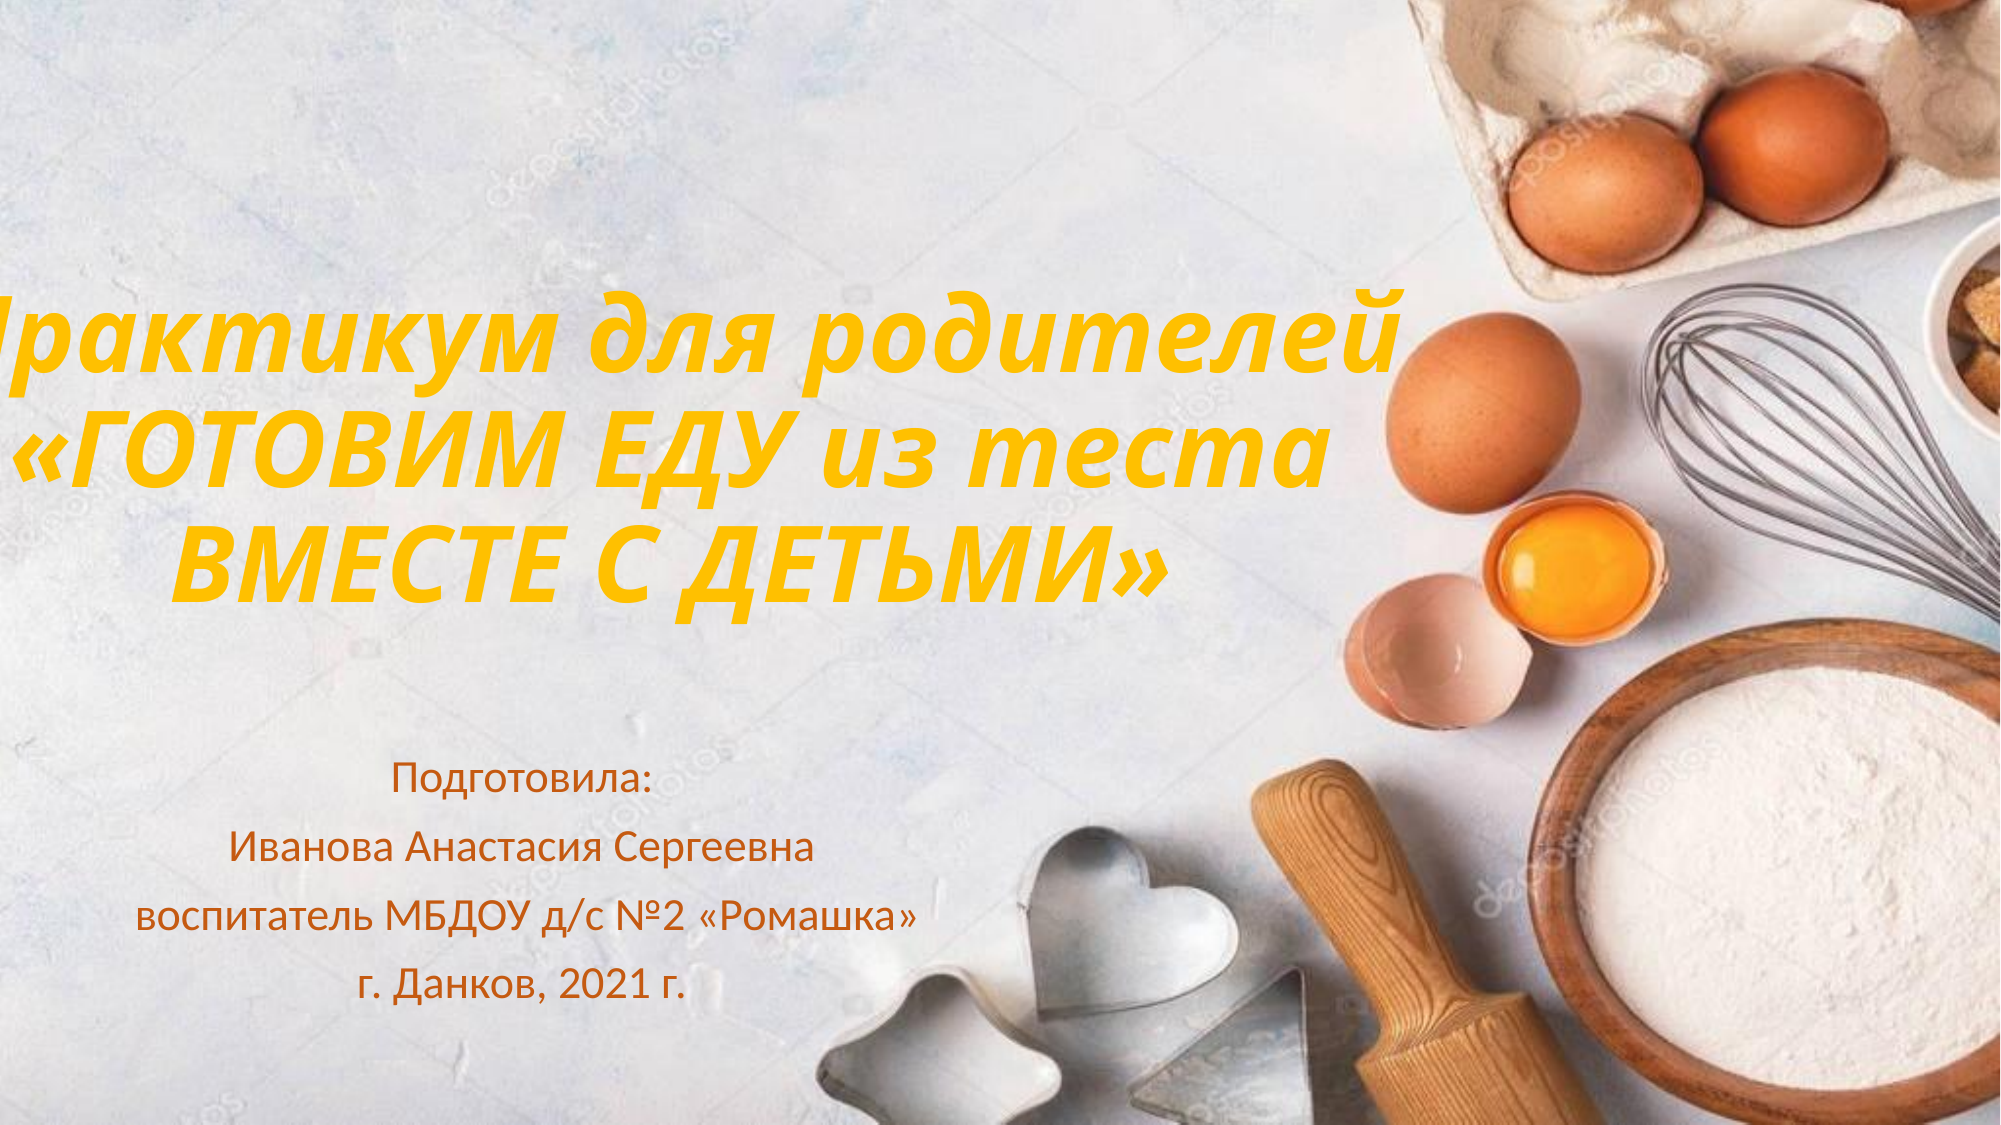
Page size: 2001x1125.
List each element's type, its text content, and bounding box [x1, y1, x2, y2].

title Практикум для родителей «ГОТОВИМ ЕДУ из теста ВМЕСТЕ С ДЕТЬМИ» [0, 241, 1422, 633]
picture [0, 0, 2001, 1125]
subtitle Подготовила: Иванова Анастасия Сергеевна воспитатель МБДОУ д/с №2 «Ромашка» г. Данков, 2021 г. [66, 745, 978, 1018]
